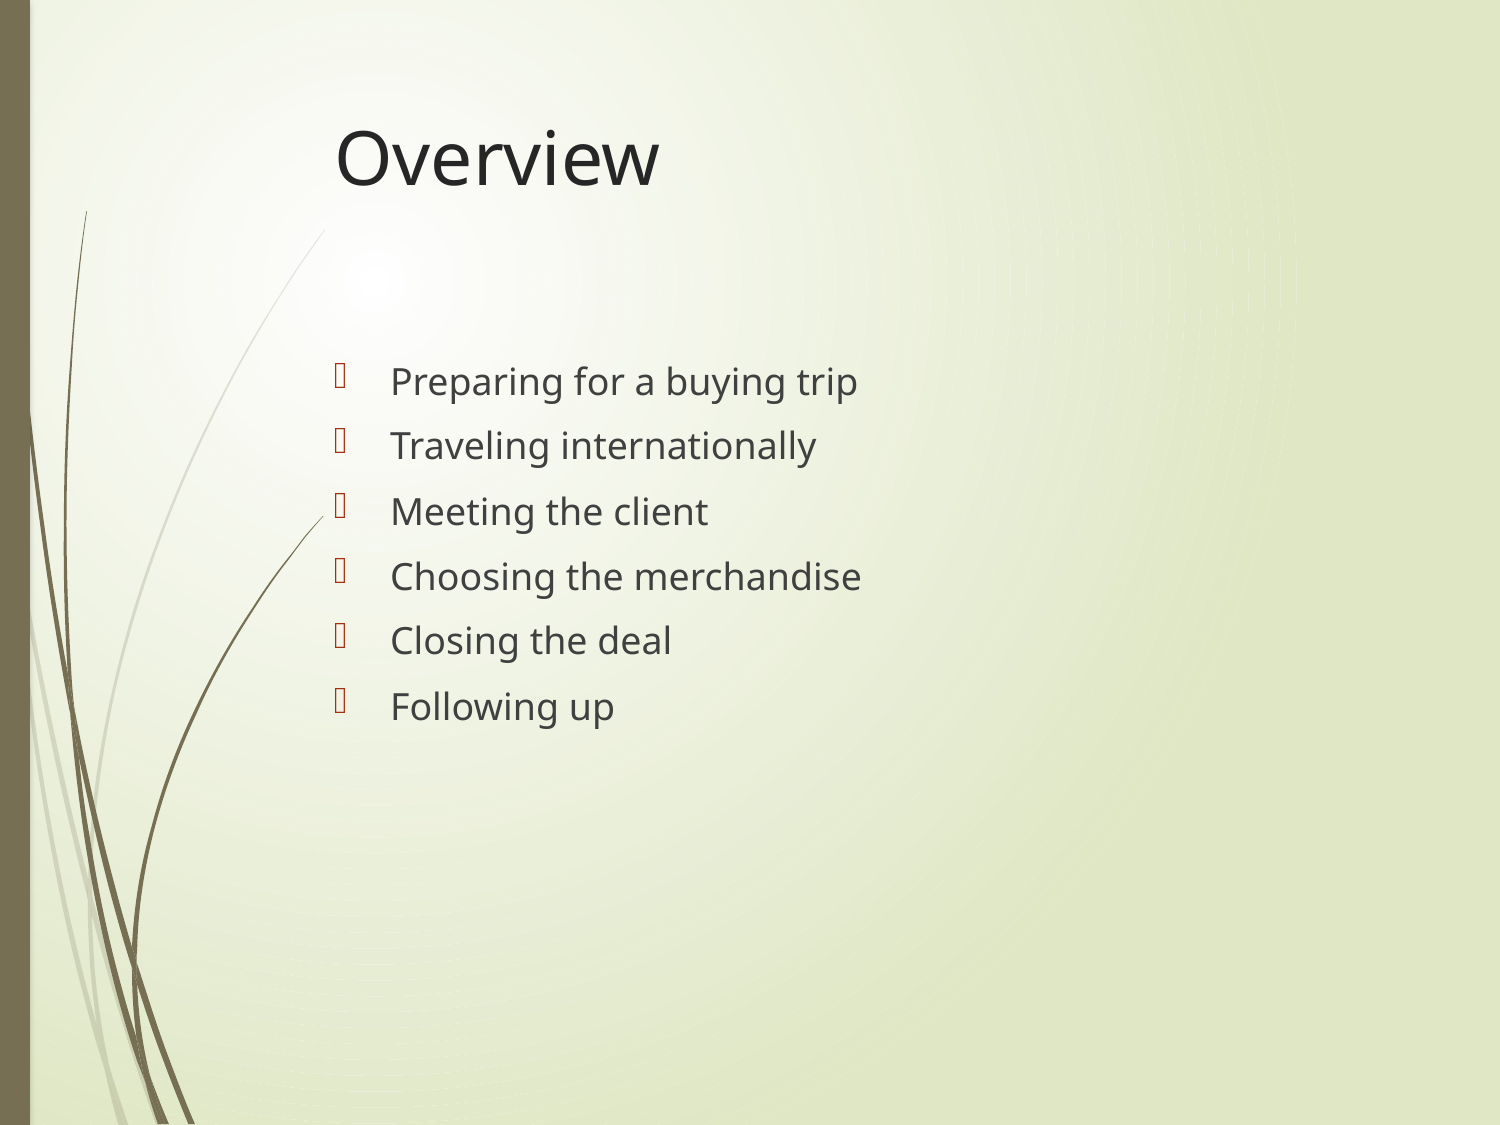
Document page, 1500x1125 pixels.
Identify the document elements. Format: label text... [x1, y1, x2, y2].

list Preparing for a buying trip Traveling internationally Meeting the client Choosing the merchandise Closing the deal Following up [318, 350, 1400, 988]
title Overview [319, 102, 1400, 313]
